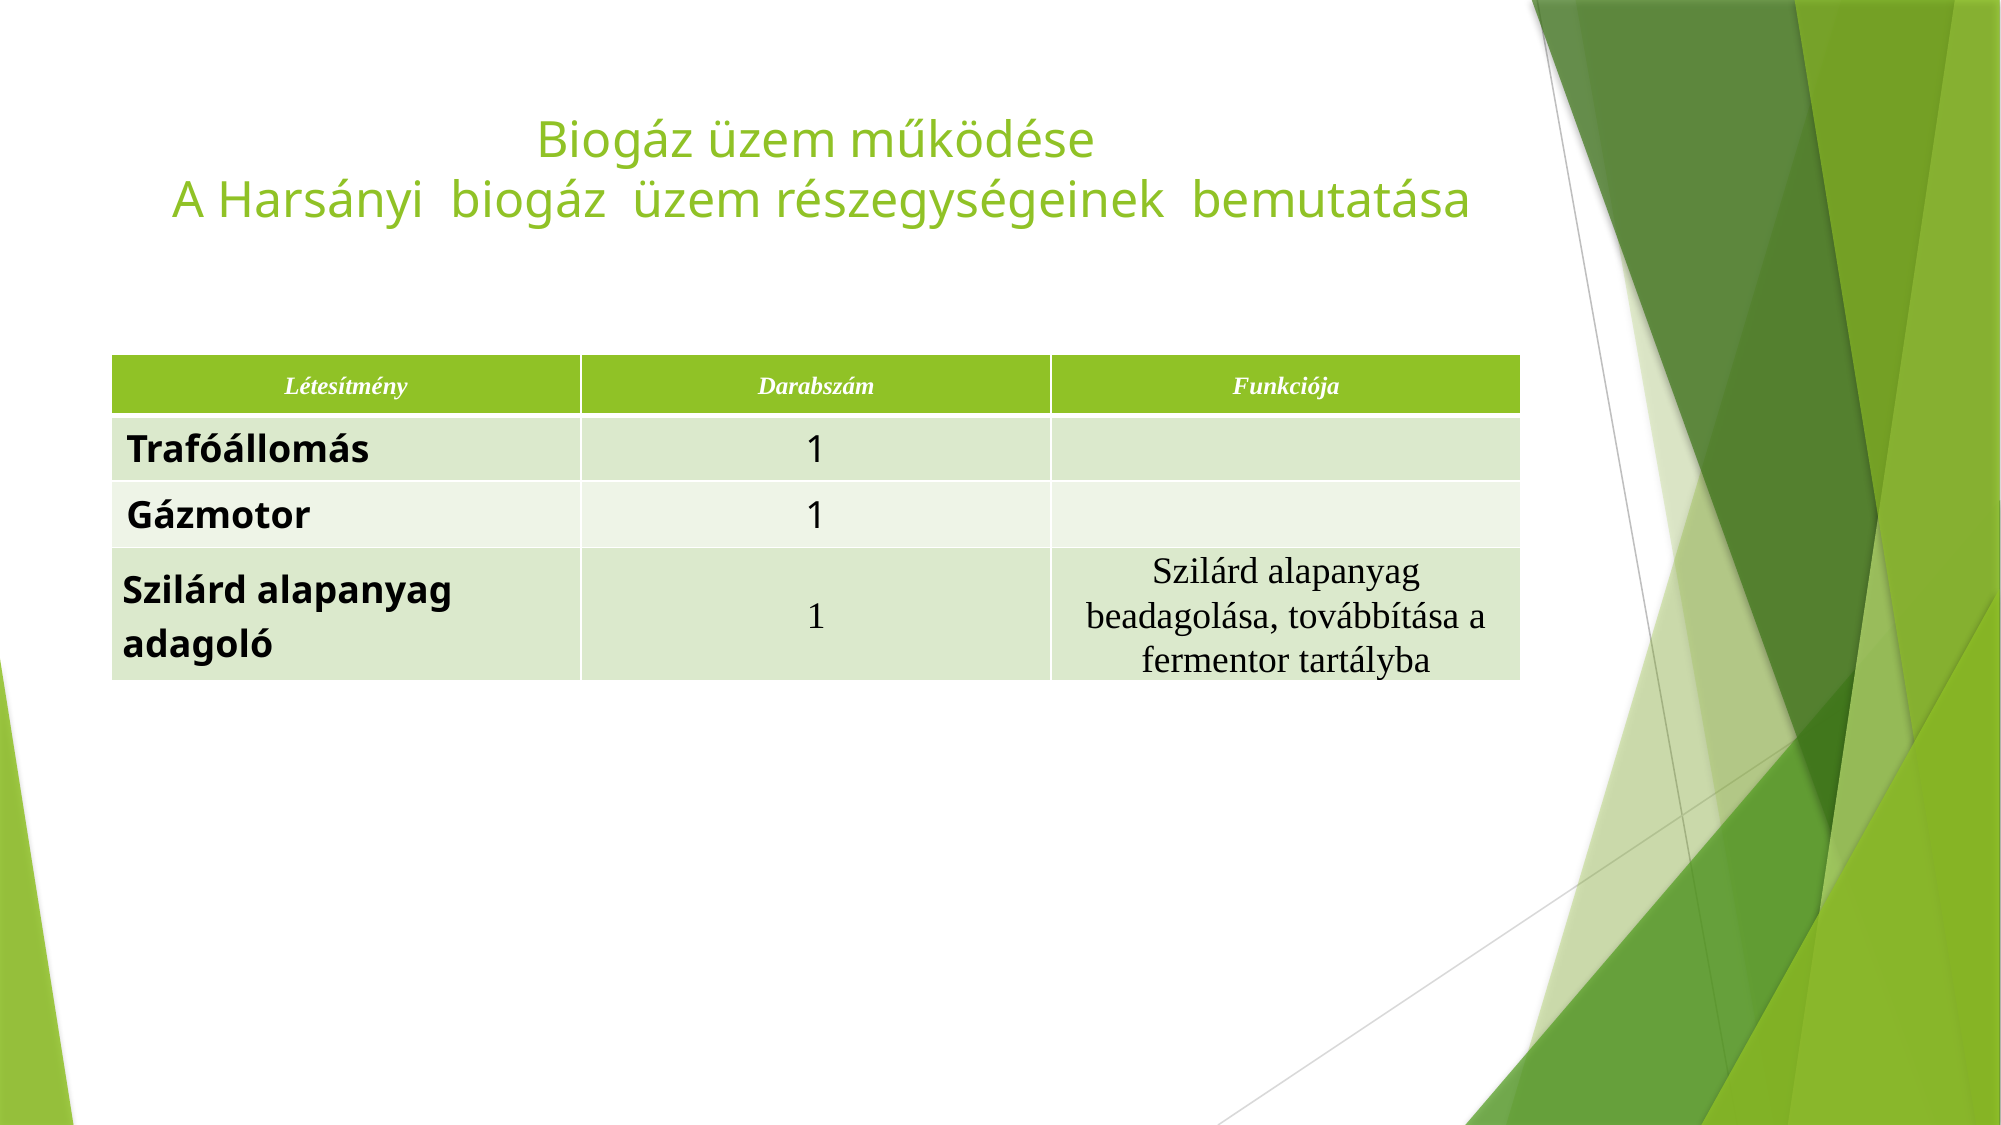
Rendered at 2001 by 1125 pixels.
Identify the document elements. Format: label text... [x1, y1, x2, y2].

table_header Funkciója [1052, 355, 1520, 413]
table_cell Szilárd alapanyag beadagolása, továbbítása a fermentor tartályba [1052, 548, 1520, 680]
table_cell 1 [582, 482, 1050, 547]
table_cell Szilárd alapanyag adagoló [112, 548, 580, 680]
table_cell 1 [582, 418, 1050, 480]
table_cell 1 [582, 548, 1050, 680]
table_cell Trafóállomás [112, 418, 580, 480]
table_header Darabszám [582, 355, 1050, 413]
table_cell Gázmotor [112, 482, 580, 547]
table_cell [1052, 418, 1520, 480]
table_header Létesítmény [112, 355, 580, 413]
title Biogáz üzem működése A Harsányi biogáz üzem részegységeinek bemutatása [111, 99, 1522, 317]
table_cell [1052, 482, 1520, 547]
